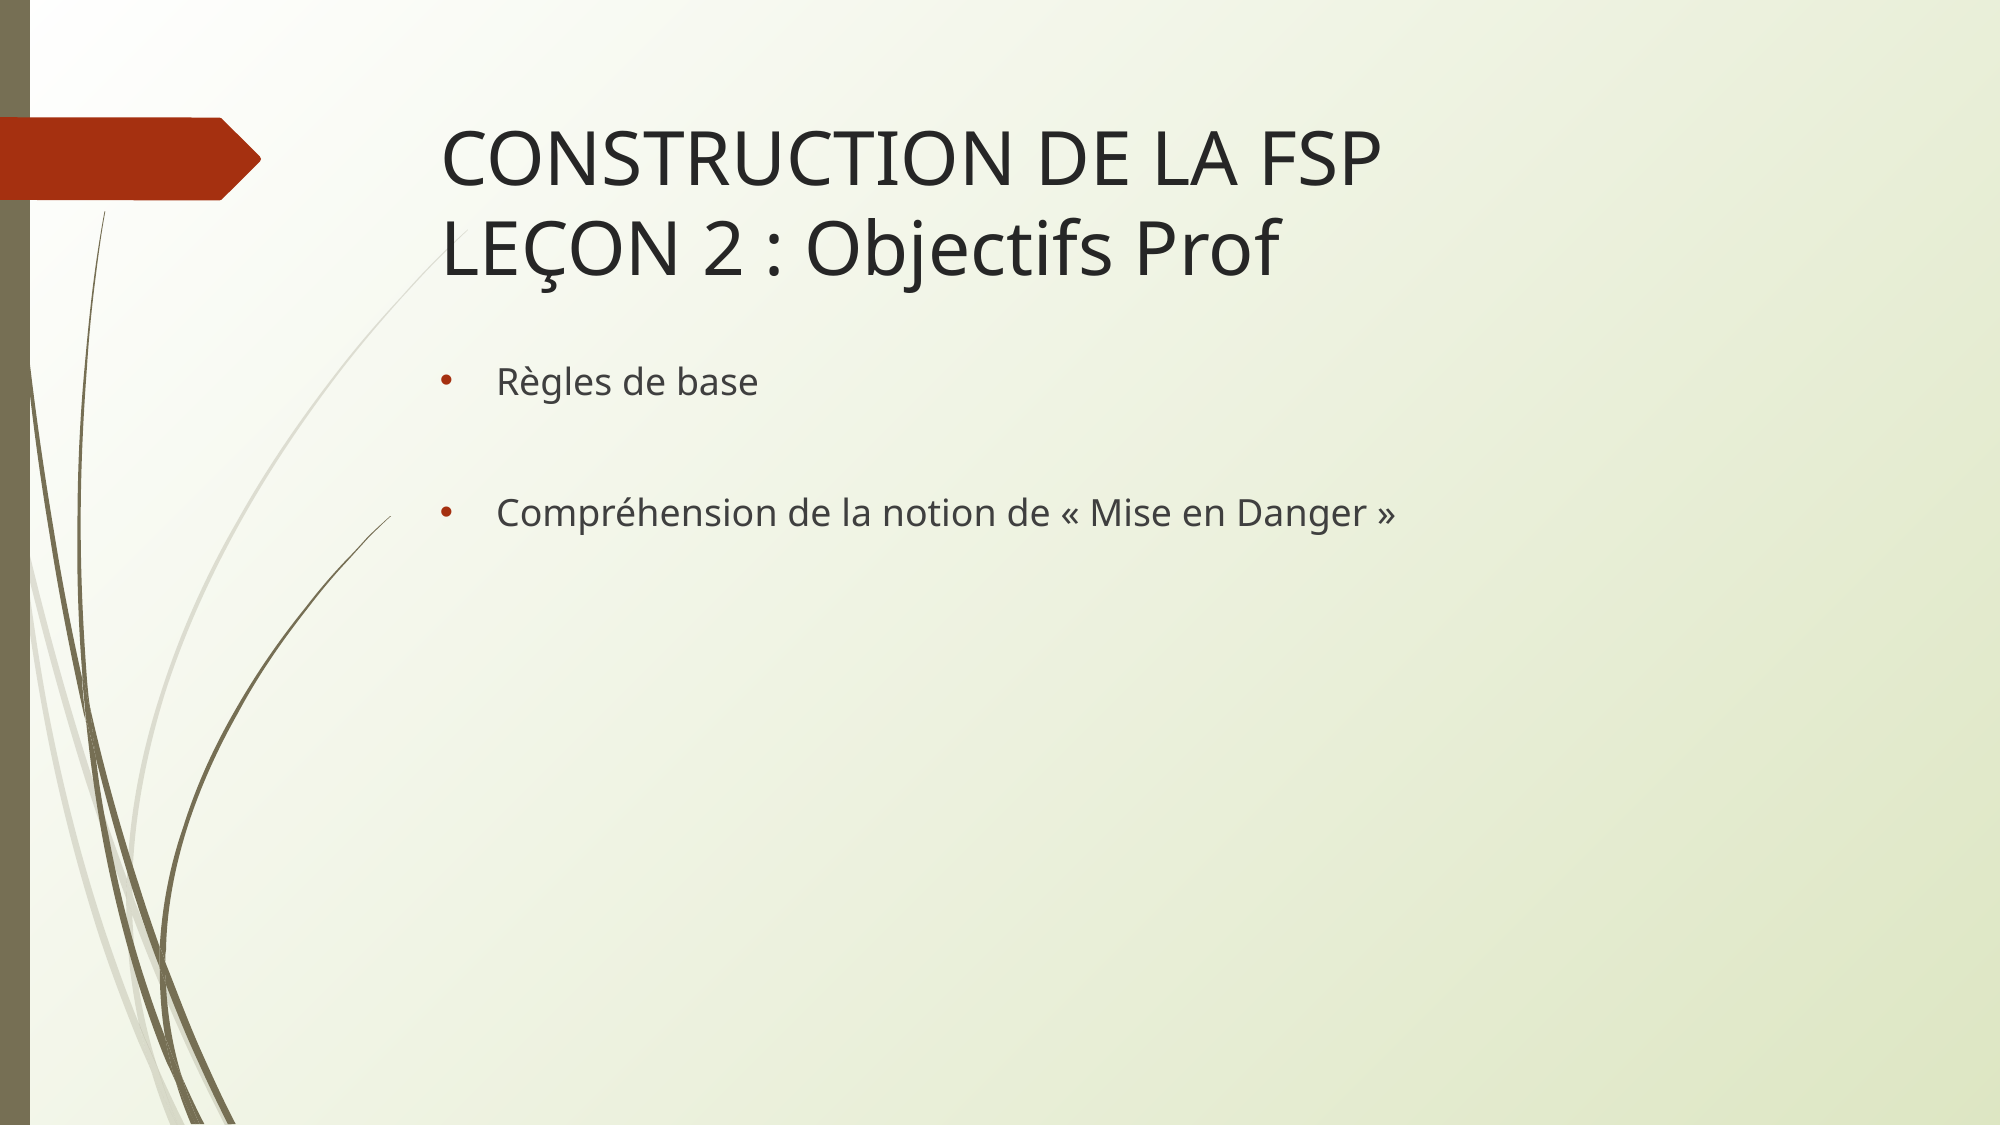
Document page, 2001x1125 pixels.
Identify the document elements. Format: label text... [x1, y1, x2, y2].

title CONSTRUCTION DE LA FSP LEÇON 2 : Objectifs Prof [425, 102, 1888, 313]
list Règles de base Compréhension de la notion de « Mise en Danger » [424, 350, 1888, 1000]
